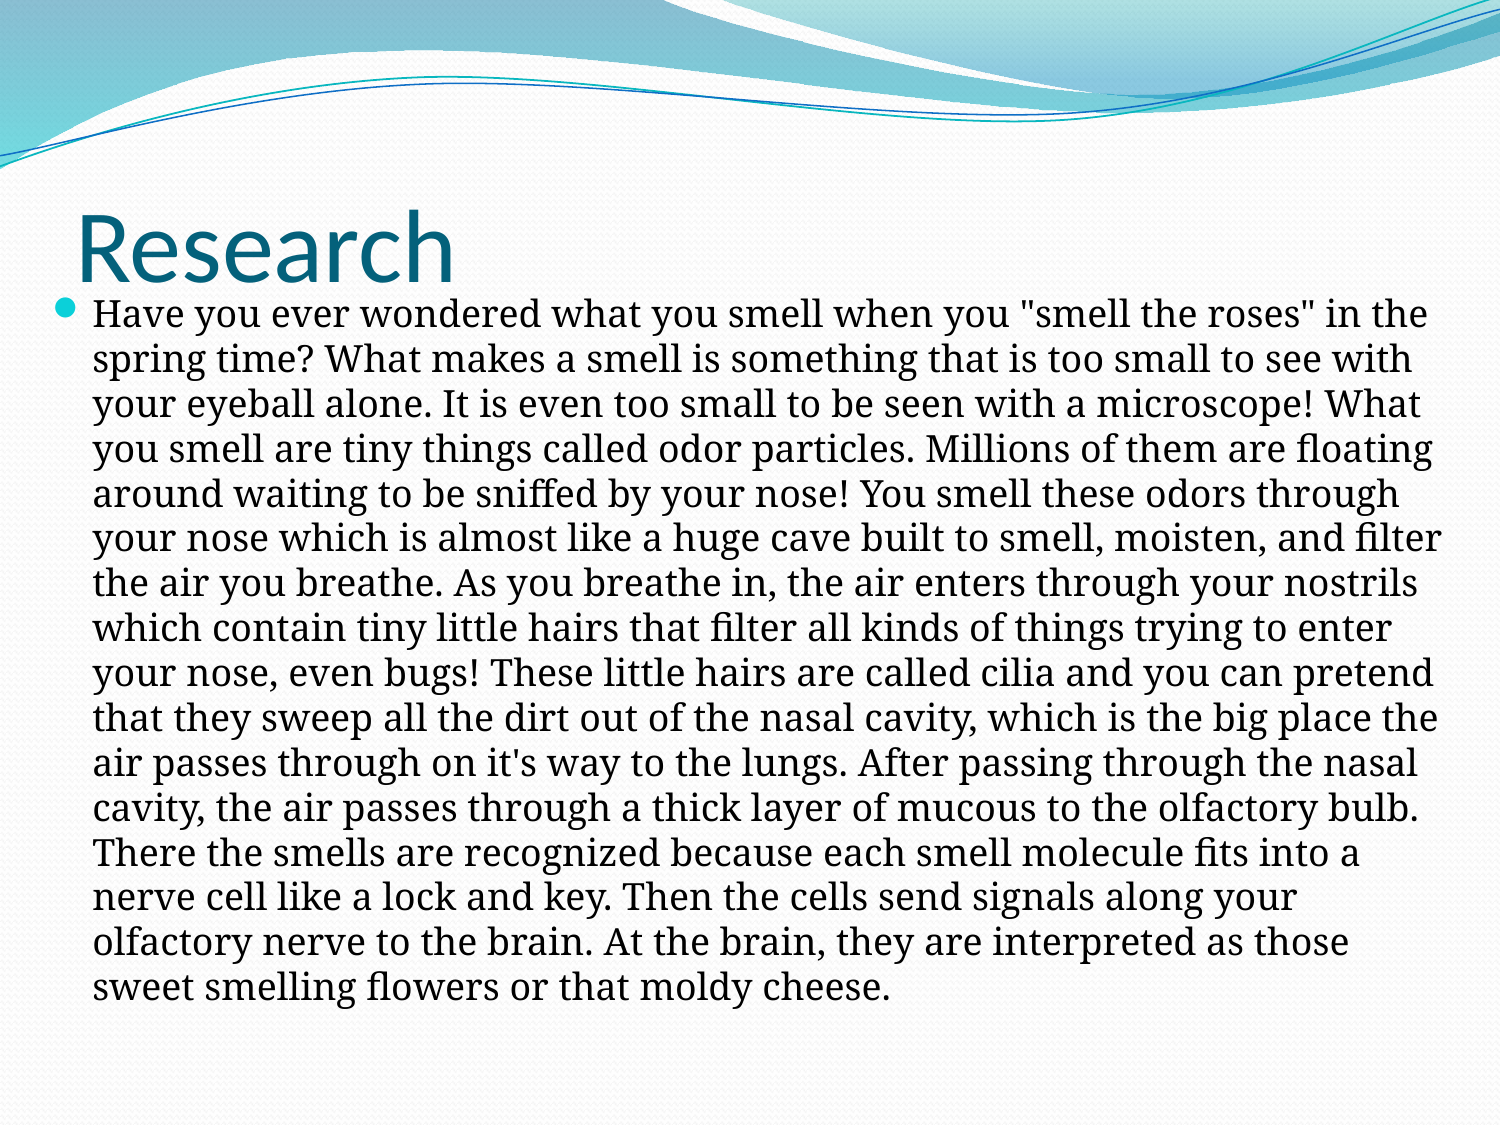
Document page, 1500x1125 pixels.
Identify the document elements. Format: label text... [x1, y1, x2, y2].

title Research [75, 115, 1425, 237]
list Have you ever wondered what you smell when you "smell the roses" in the spring time? What makes a smell is something that is too small to see with your eyeball alone. It is even too small to be seen with a microscope! What you smell are tiny things called odor particles. Millions of them are floating around waiting to be sniffed by your nose! You smell these odors through your nose which is almost like a huge cave built to smell, moisten, and filter the air you breathe. As you breathe in, the air enters through your nostrils which contain tiny little hairs that filter all kinds of things trying to enter your nose, even bugs! These little hairs are called cilia and you can pretend that they sweep all the dirt out of the nasal cavity, which is the big place the air passes through on it's way to the lungs. After passing through the nasal cavity, the air passes through a thick layer of mucous to the olfactory bulb. There the smells are recognized because each smell molecule fits into a nerve cell like a lock and key. Then the cells send signals along your olfactory nerve to the brain. At the brain, they are interpreted as those sweet smelling flowers or that moldy cheese. [37, 237, 1463, 1080]
